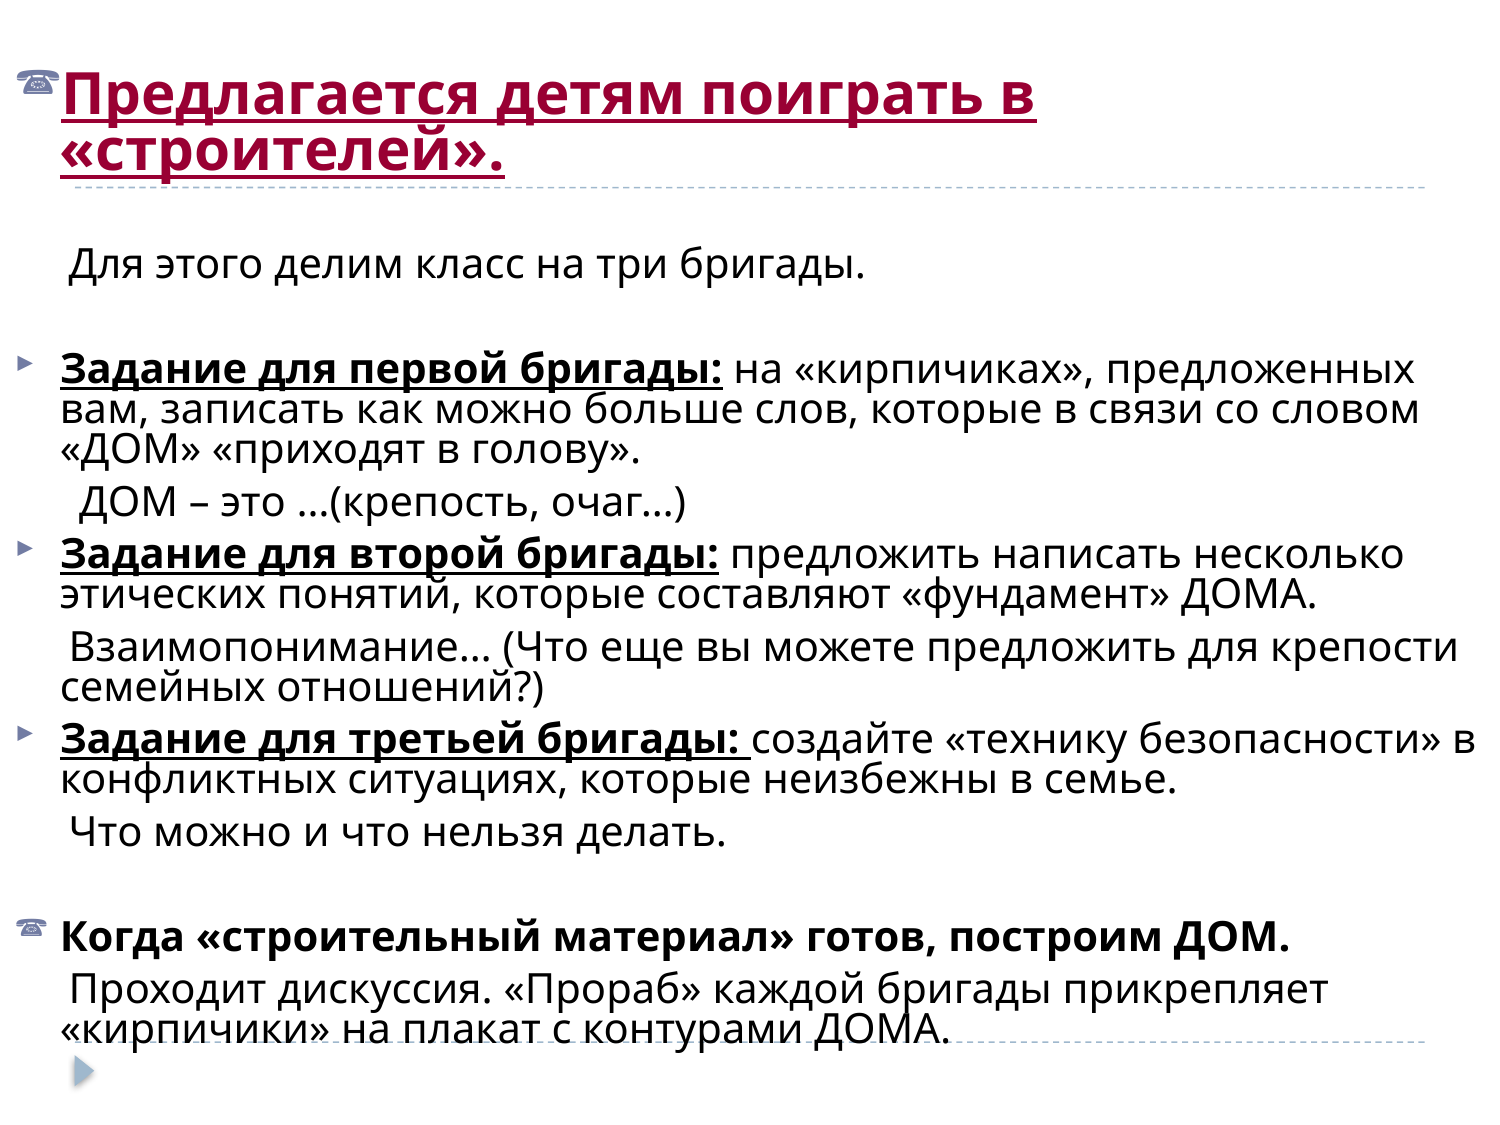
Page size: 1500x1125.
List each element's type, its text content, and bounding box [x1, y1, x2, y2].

list Предлагается детям поиграть в «строителей». Для этого делим класс на три бригады. Задание для первой бригады: на «кирпичиках», предложенных вам, записать как можно больше слов, которые в связи со словом «ДОМ» «приходят в голову». ДОМ – это …(крепость, очаг…) Задание для второй бригады: предложить написать несколько этических понятий, которые составляют «фундамент» ДОМА. Взаимопонимание… (Что еще вы можете предложить для крепости семейных отношений?) Задание для третьей бригады: создайте «технику безопасности» в конфликтных ситуациях, которые неизбежны в семье. Что можно и что нельзя делать. Когда «строительный материал» готов, построим ДОМ. Проходит дискуссия. «Прораб» каждой бригады прикрепляет «кирпичики» на плакат с контурами ДОМА. [0, 0, 1500, 1125]
